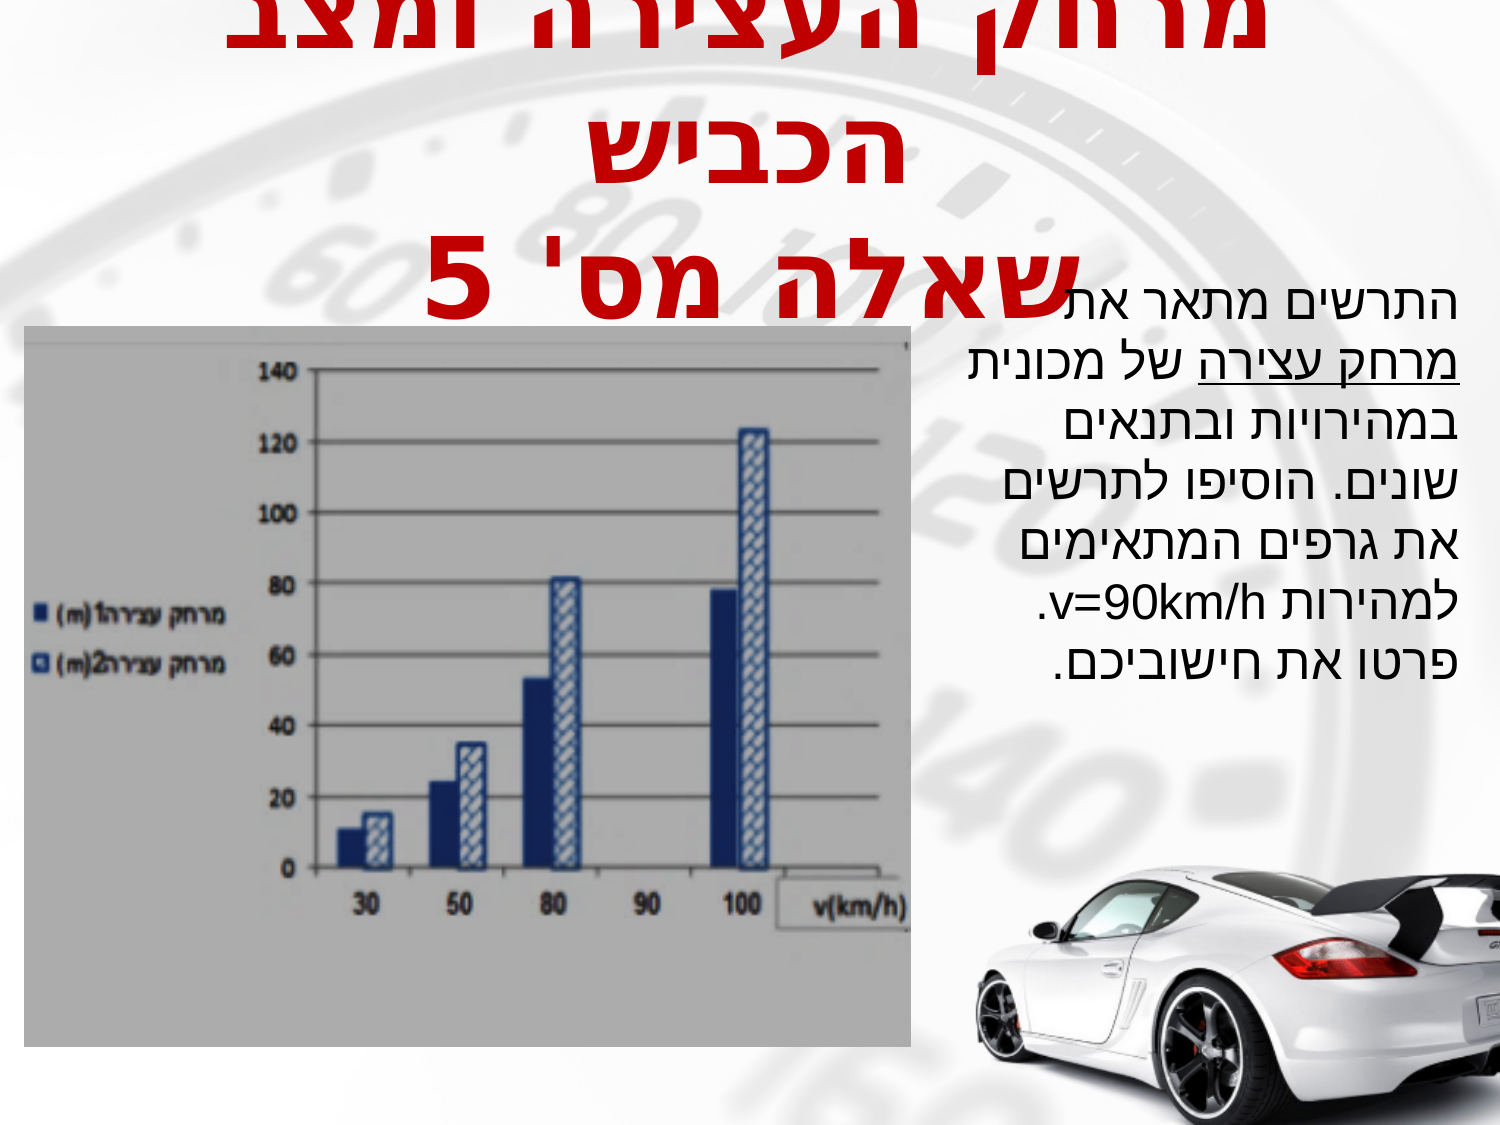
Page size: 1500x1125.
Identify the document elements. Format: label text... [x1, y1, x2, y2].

title מרחק העצירה ומצב הכביש שאלה מס' 5 [75, 45, 1425, 233]
picture [0, 0, 1500, 1125]
list [24, 262, 1375, 1025]
text_box התרשים מתאר את מרחק עצירה של מכונית במהירויות ובתנאים שונים. הוסיפו לתרשים את גרפים המתאימים למהירות v=90km/h. פרטו את חישוביכם. [937, 262, 1475, 698]
